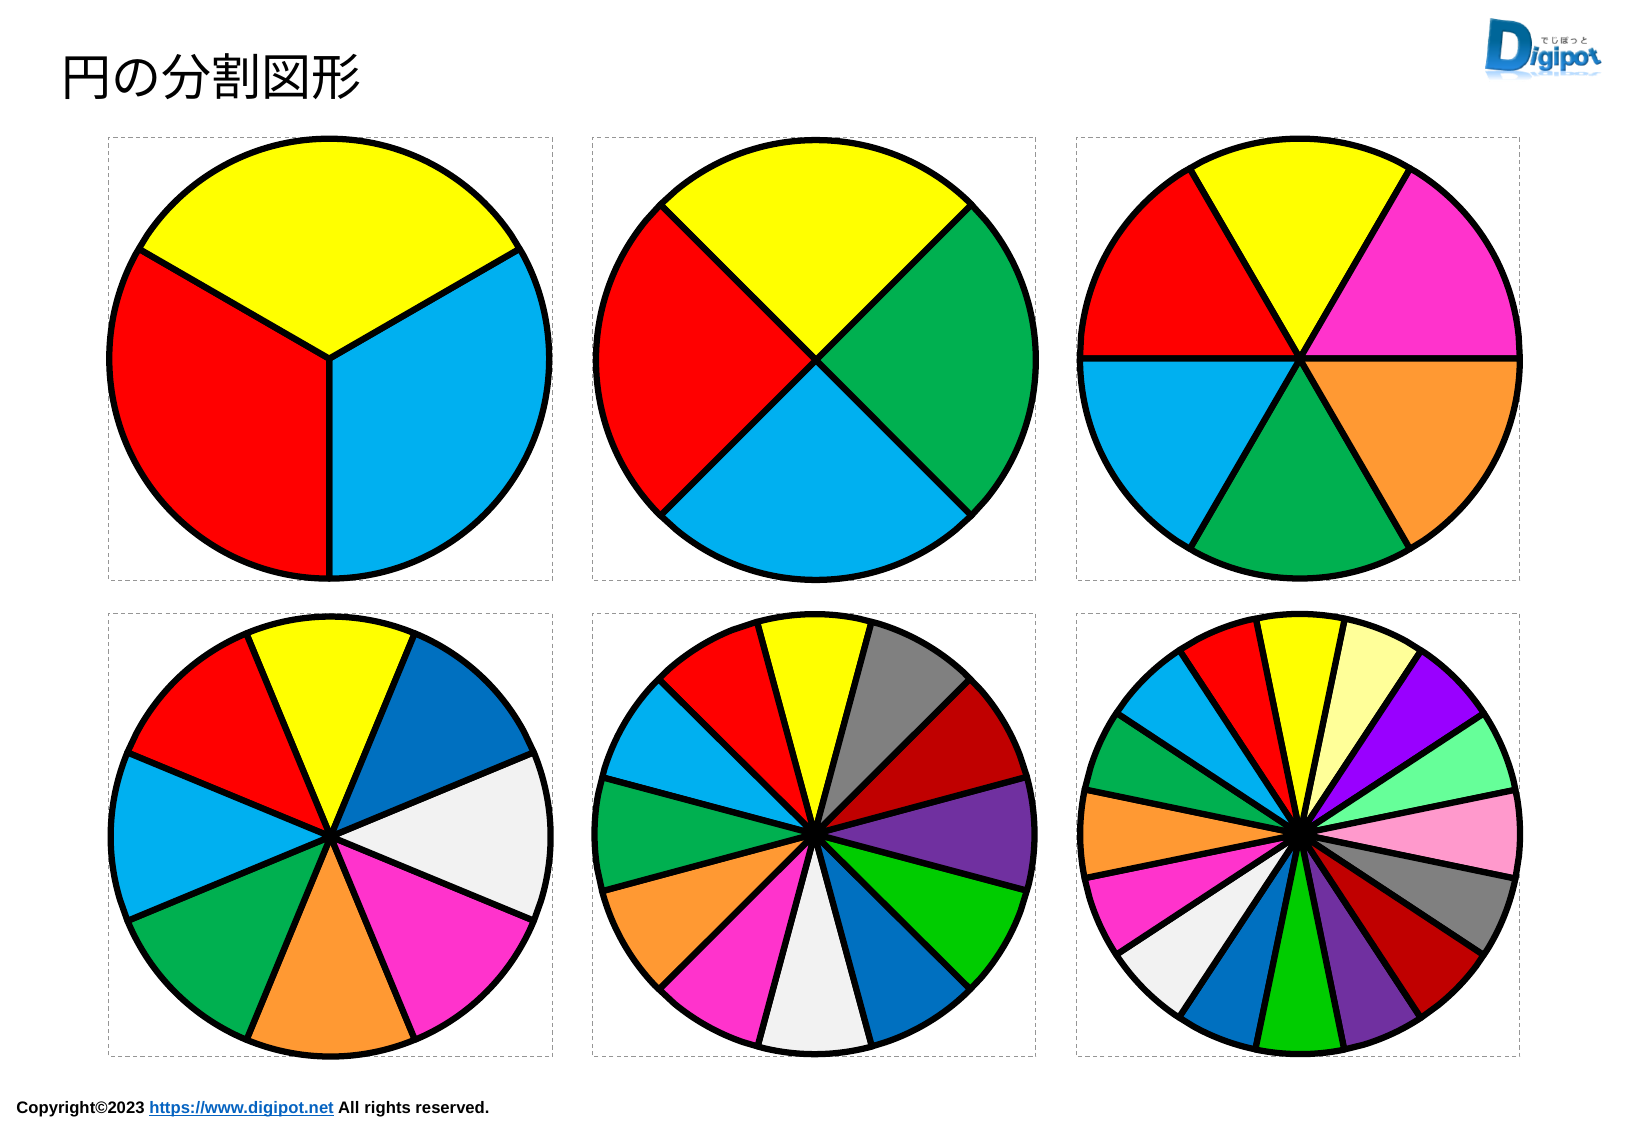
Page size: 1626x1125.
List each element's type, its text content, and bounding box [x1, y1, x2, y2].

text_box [89, 595, 572, 1078]
picture [1485, 18, 1602, 82]
text_box 円の分割図形 [46, 38, 377, 113]
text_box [109, 138, 550, 579]
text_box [596, 140, 1036, 581]
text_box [584, 603, 1045, 1065]
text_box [1079, 138, 1520, 579]
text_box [1073, 603, 1531, 1065]
